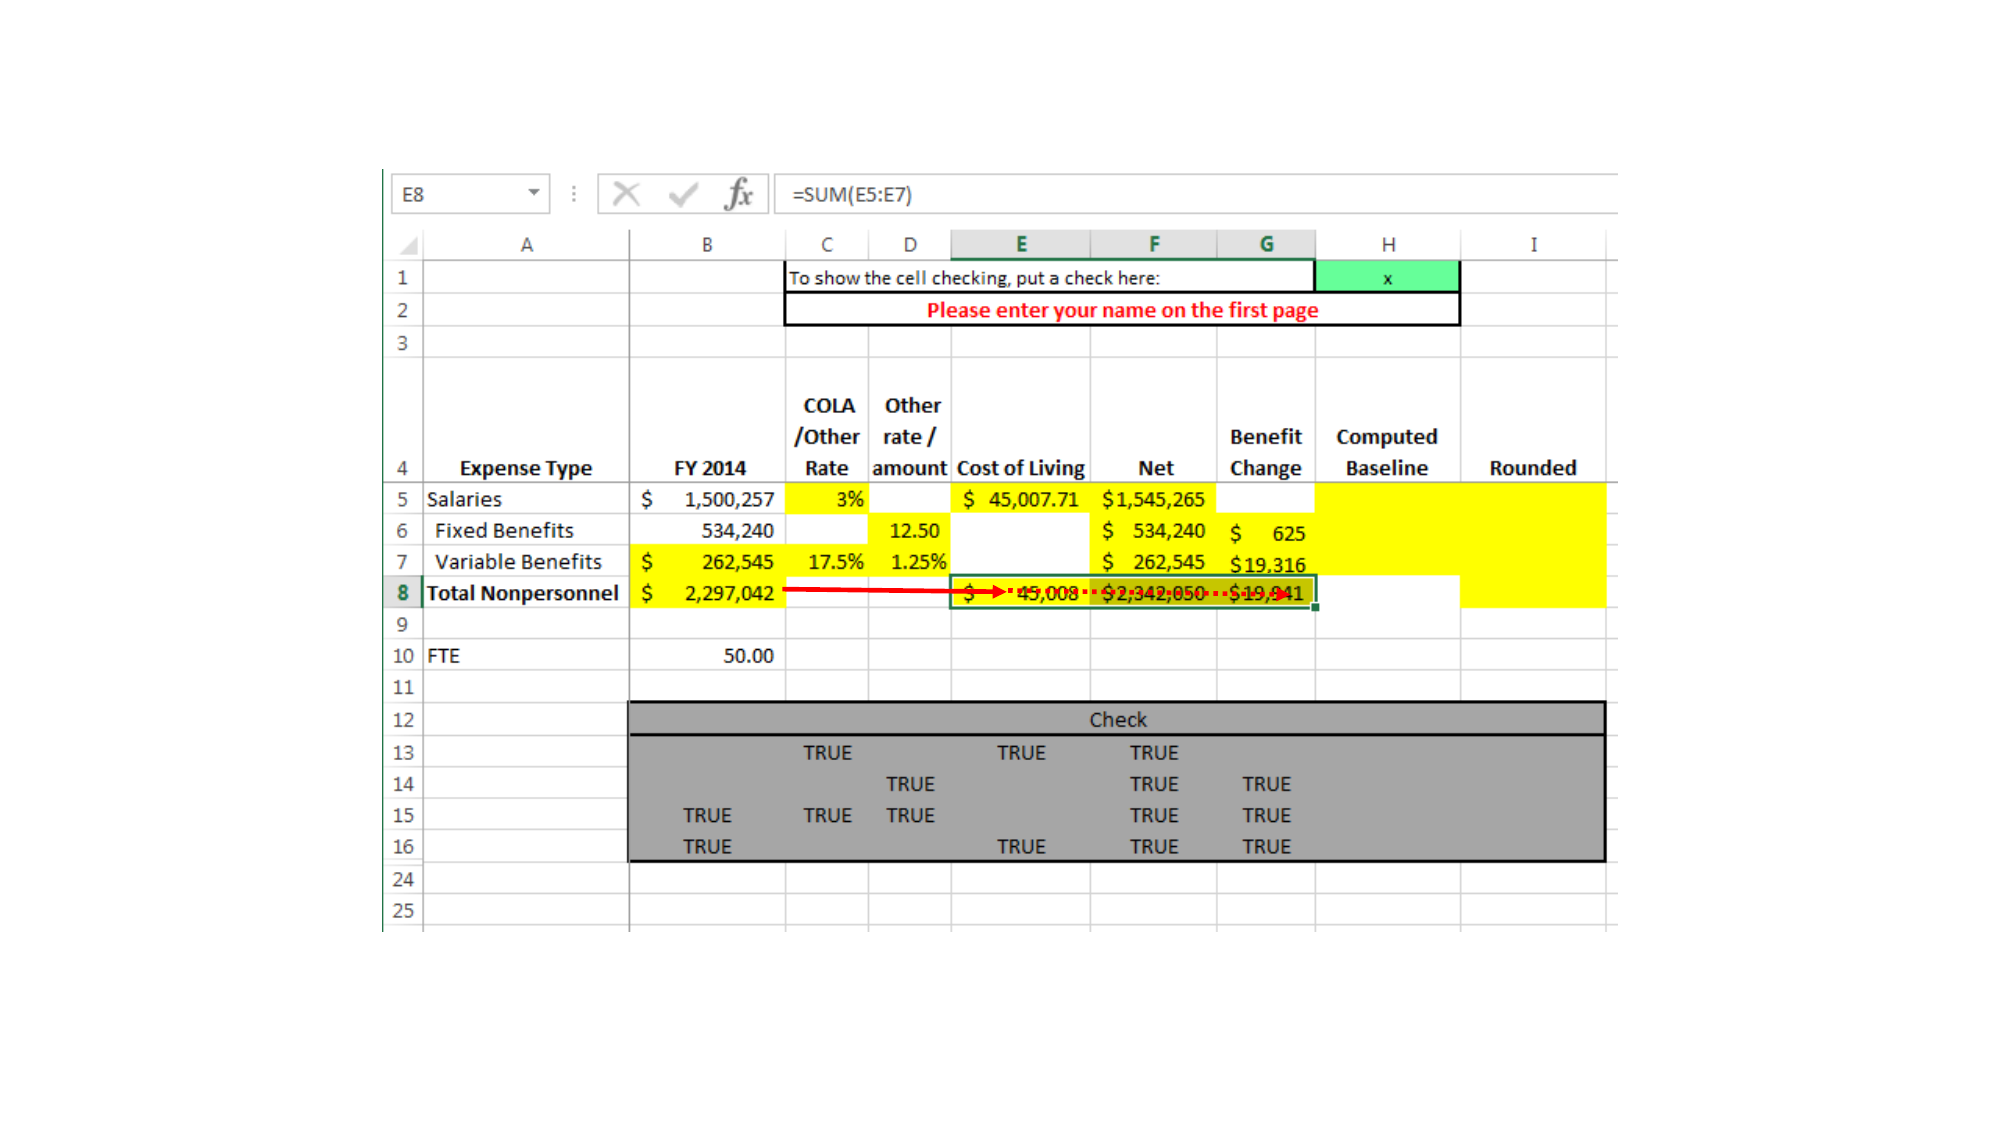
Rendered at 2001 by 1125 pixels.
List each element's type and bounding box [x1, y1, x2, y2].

text_box [1008, 590, 1291, 595]
list [381, 169, 1618, 932]
picture [1219, 519, 1314, 573]
